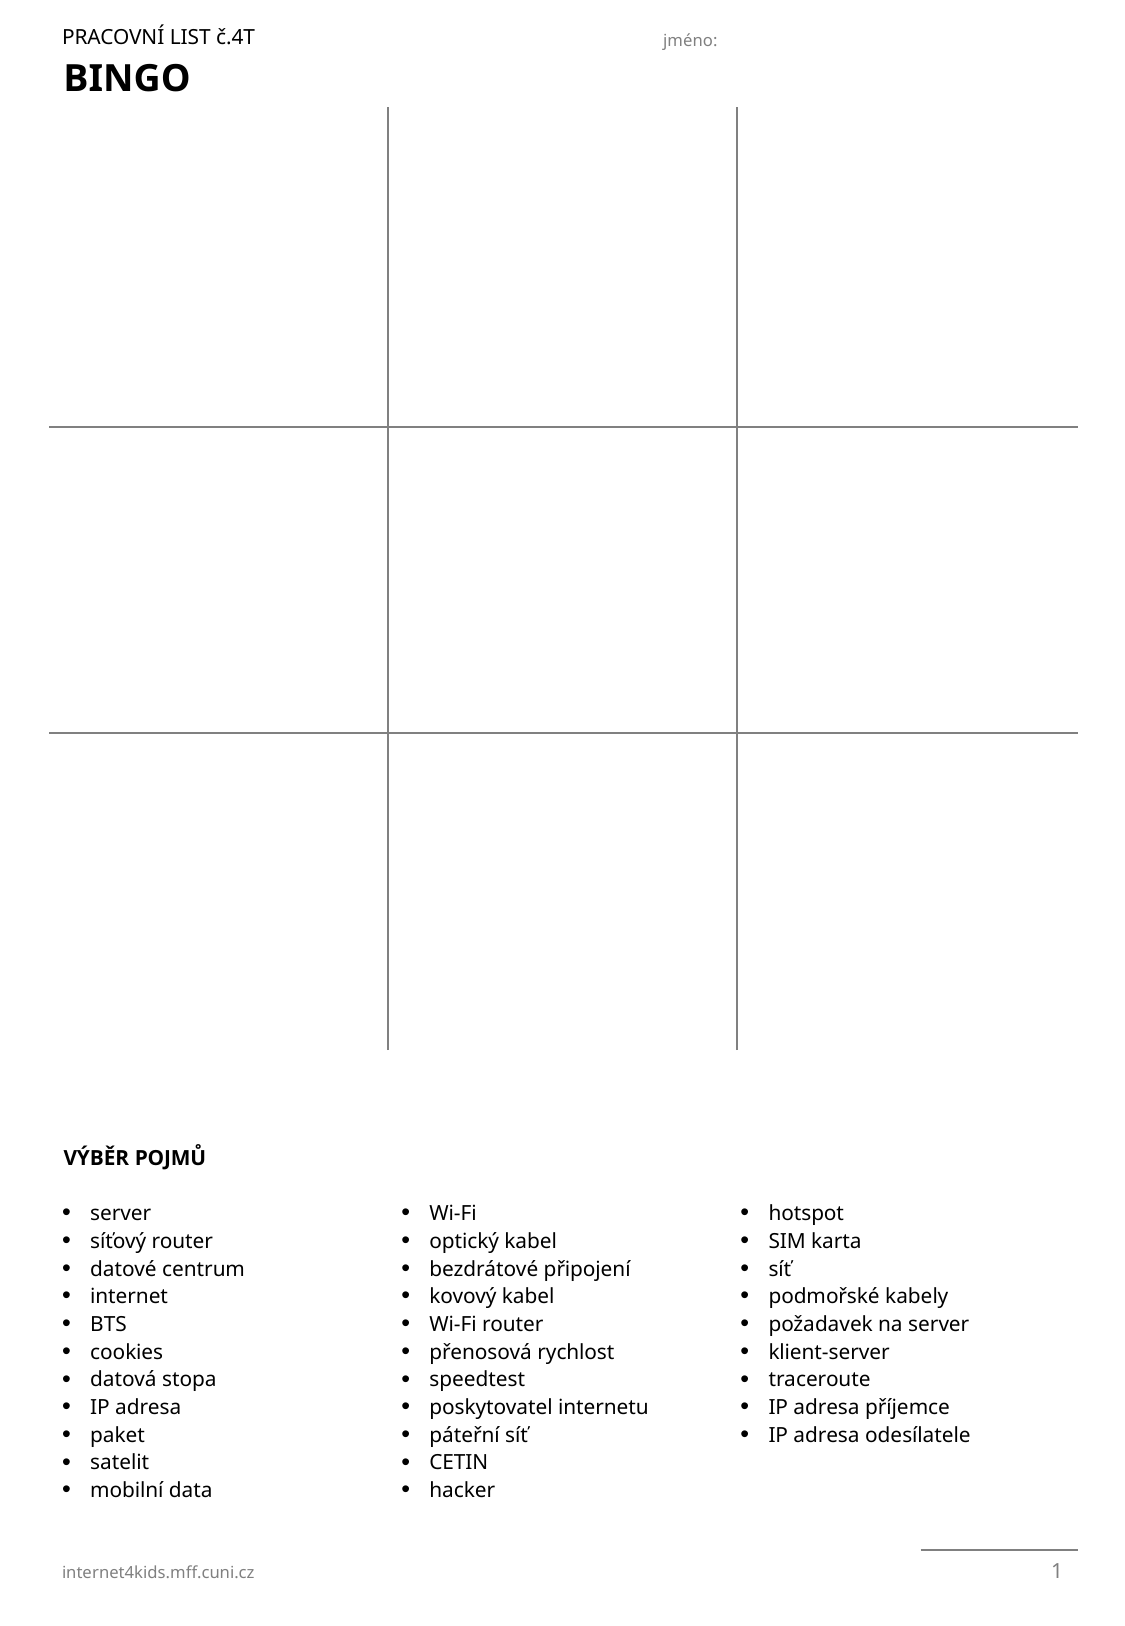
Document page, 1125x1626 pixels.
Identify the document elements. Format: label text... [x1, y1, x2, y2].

text_box VÝBĚR POJMŮ [48, 1135, 1077, 1176]
text_box internet4kids.mff.cuni.cz [47, 1552, 572, 1594]
text_box server síťový router datové centrum internet BTS cookies datová stopa IP adresa paket satelit mobilní data Wi-Fi optický kabel bezdrátové připojení kovový kabel Wi-Fi router přenosová rychlost speedtest poskytovatel internetu páteřní síť CETIN hacker hotspot SIM karta síť podmořské kabely požadavek na server klient-server traceroute IP adresa příjemce IP adresa odesílatele [47, 1189, 1077, 1523]
title BINGO [48, 51, 1078, 107]
slide_number 1 [920, 1550, 1078, 1625]
text_box PRACOVNÍ LIST č.4T [47, 23, 572, 52]
